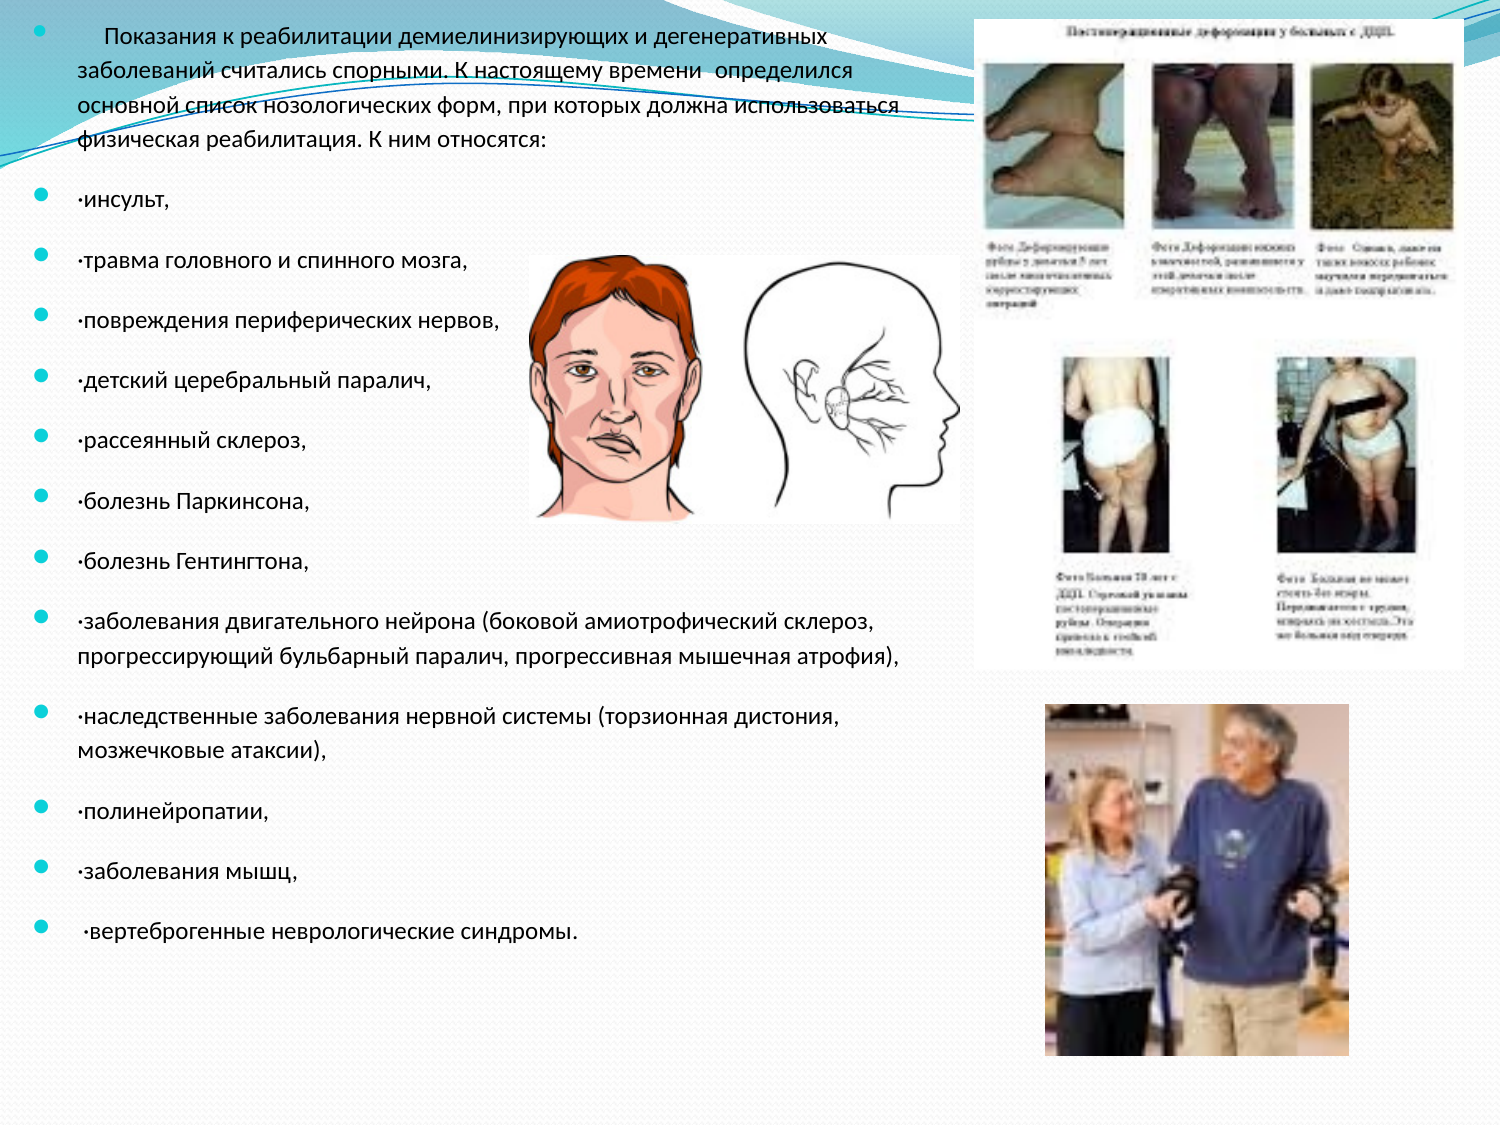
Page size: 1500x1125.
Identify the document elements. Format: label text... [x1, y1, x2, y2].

picture [974, 18, 1464, 670]
picture [529, 255, 960, 525]
picture [1045, 703, 1350, 1056]
list Показания к реабилитации демиелинизирующих и дегенеративных заболеваний считались спорными. К настоящему времени определился основной список нозологических форм, при которых должна использоваться физическая реабилитация. К ним относятся: ·инсульт, ·травма головного и спинного мозга, ·повреждения периферических нервов, ·детский церебральный паралич, ·рассеянный склероз, ·болезнь Паркинсона, ·болезнь Гентингтона, ·заболевания двигательного нейрона (боковой амиотрофический склероз, прогрессирующий бульбарный паралич, прогрессивная мышечная атрофия), ·наследственные заболевания нервной системы (торзионная дистония, мозжечковые атаксии), ·полинейропатии, ·заболевания мышц, ·вертеброгенные неврологические синдромы. [17, 7, 951, 1038]
